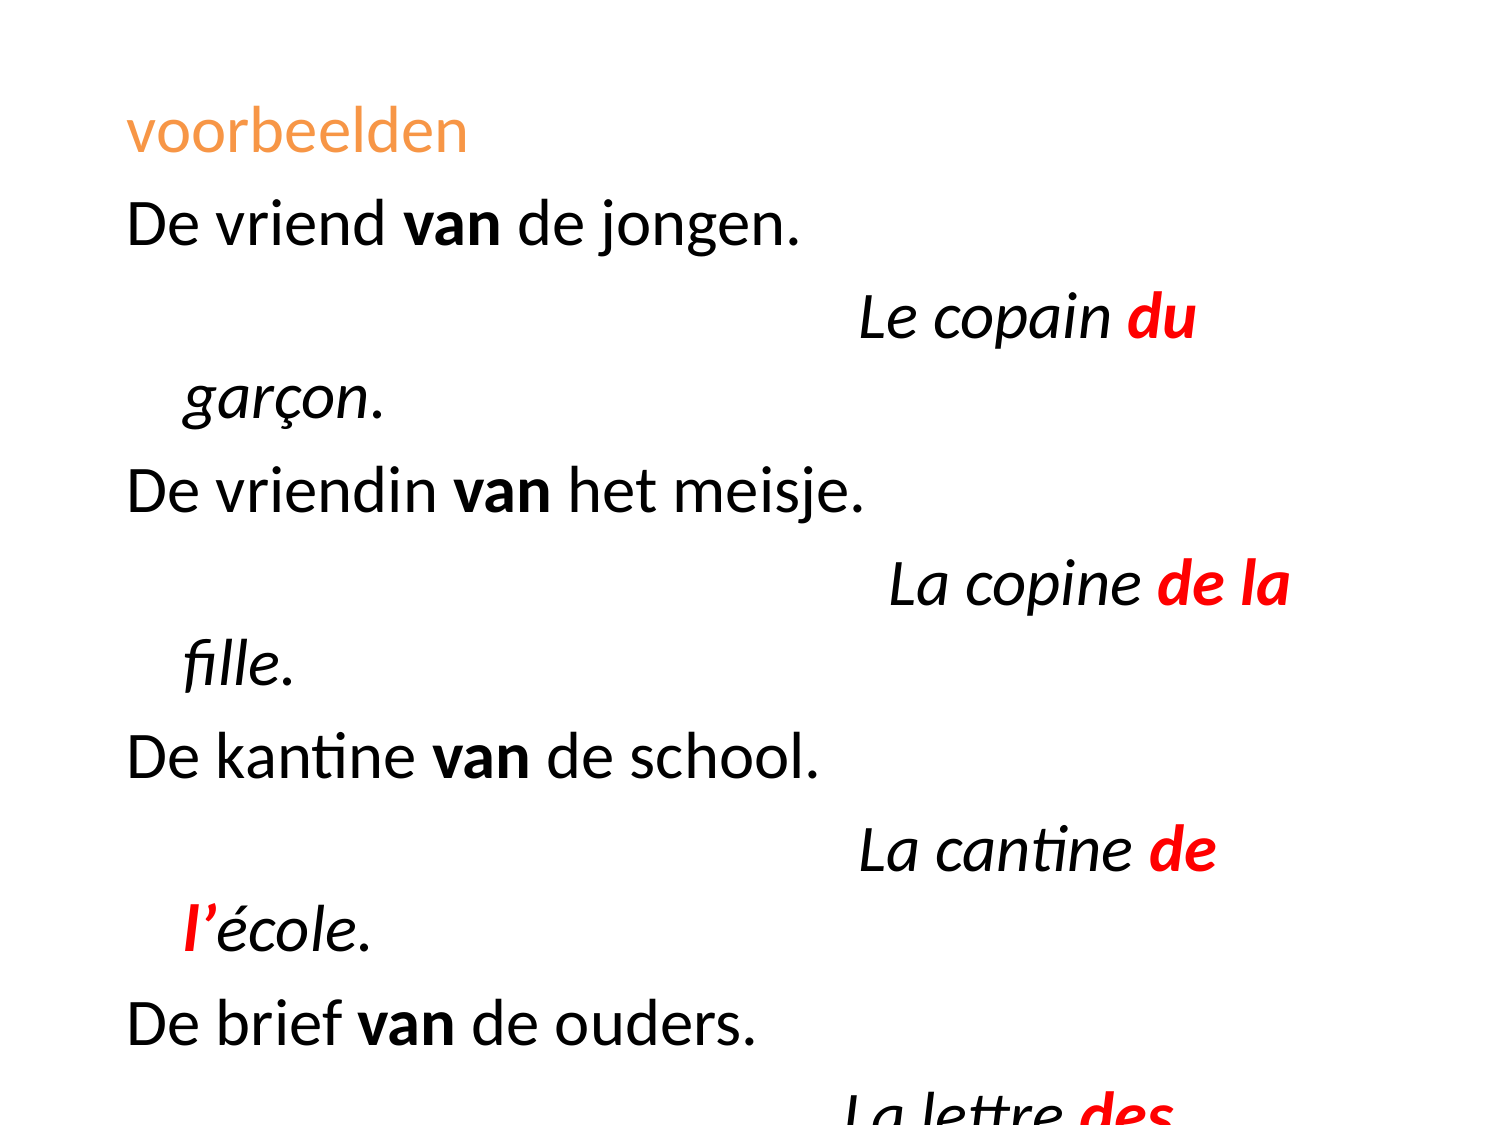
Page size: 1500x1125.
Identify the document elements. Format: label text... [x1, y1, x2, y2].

text_box voorbeelden De vriend van de jongen. Le copain du garçon. De vriendin van het meisje. La copine de la fille. De kantine van de school. La cantine de l’école. De brief van de ouders. La lettre des parents. [112, 78, 1388, 1024]
